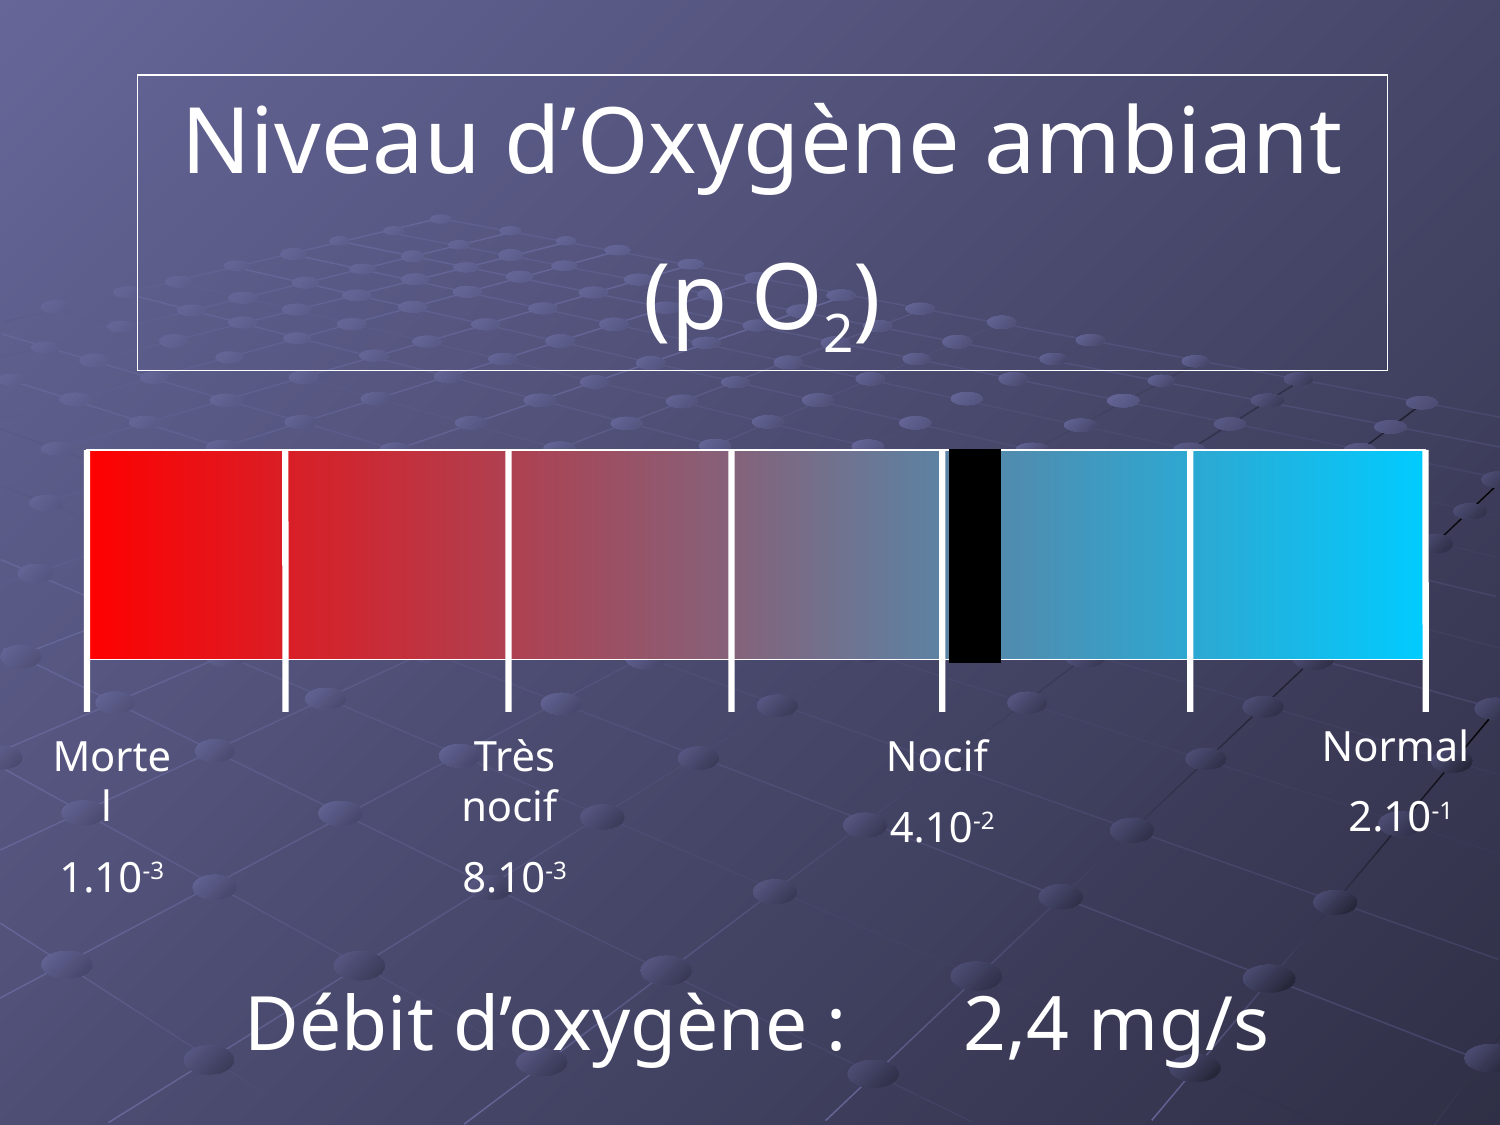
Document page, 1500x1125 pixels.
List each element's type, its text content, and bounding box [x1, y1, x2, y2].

text_box Débit d’oxygène : 2,4 mg/s [162, 968, 1353, 1074]
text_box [37, 449, 1500, 913]
text_box Niveau d’Oxygène ambiant (p O2) [137, 75, 1388, 371]
